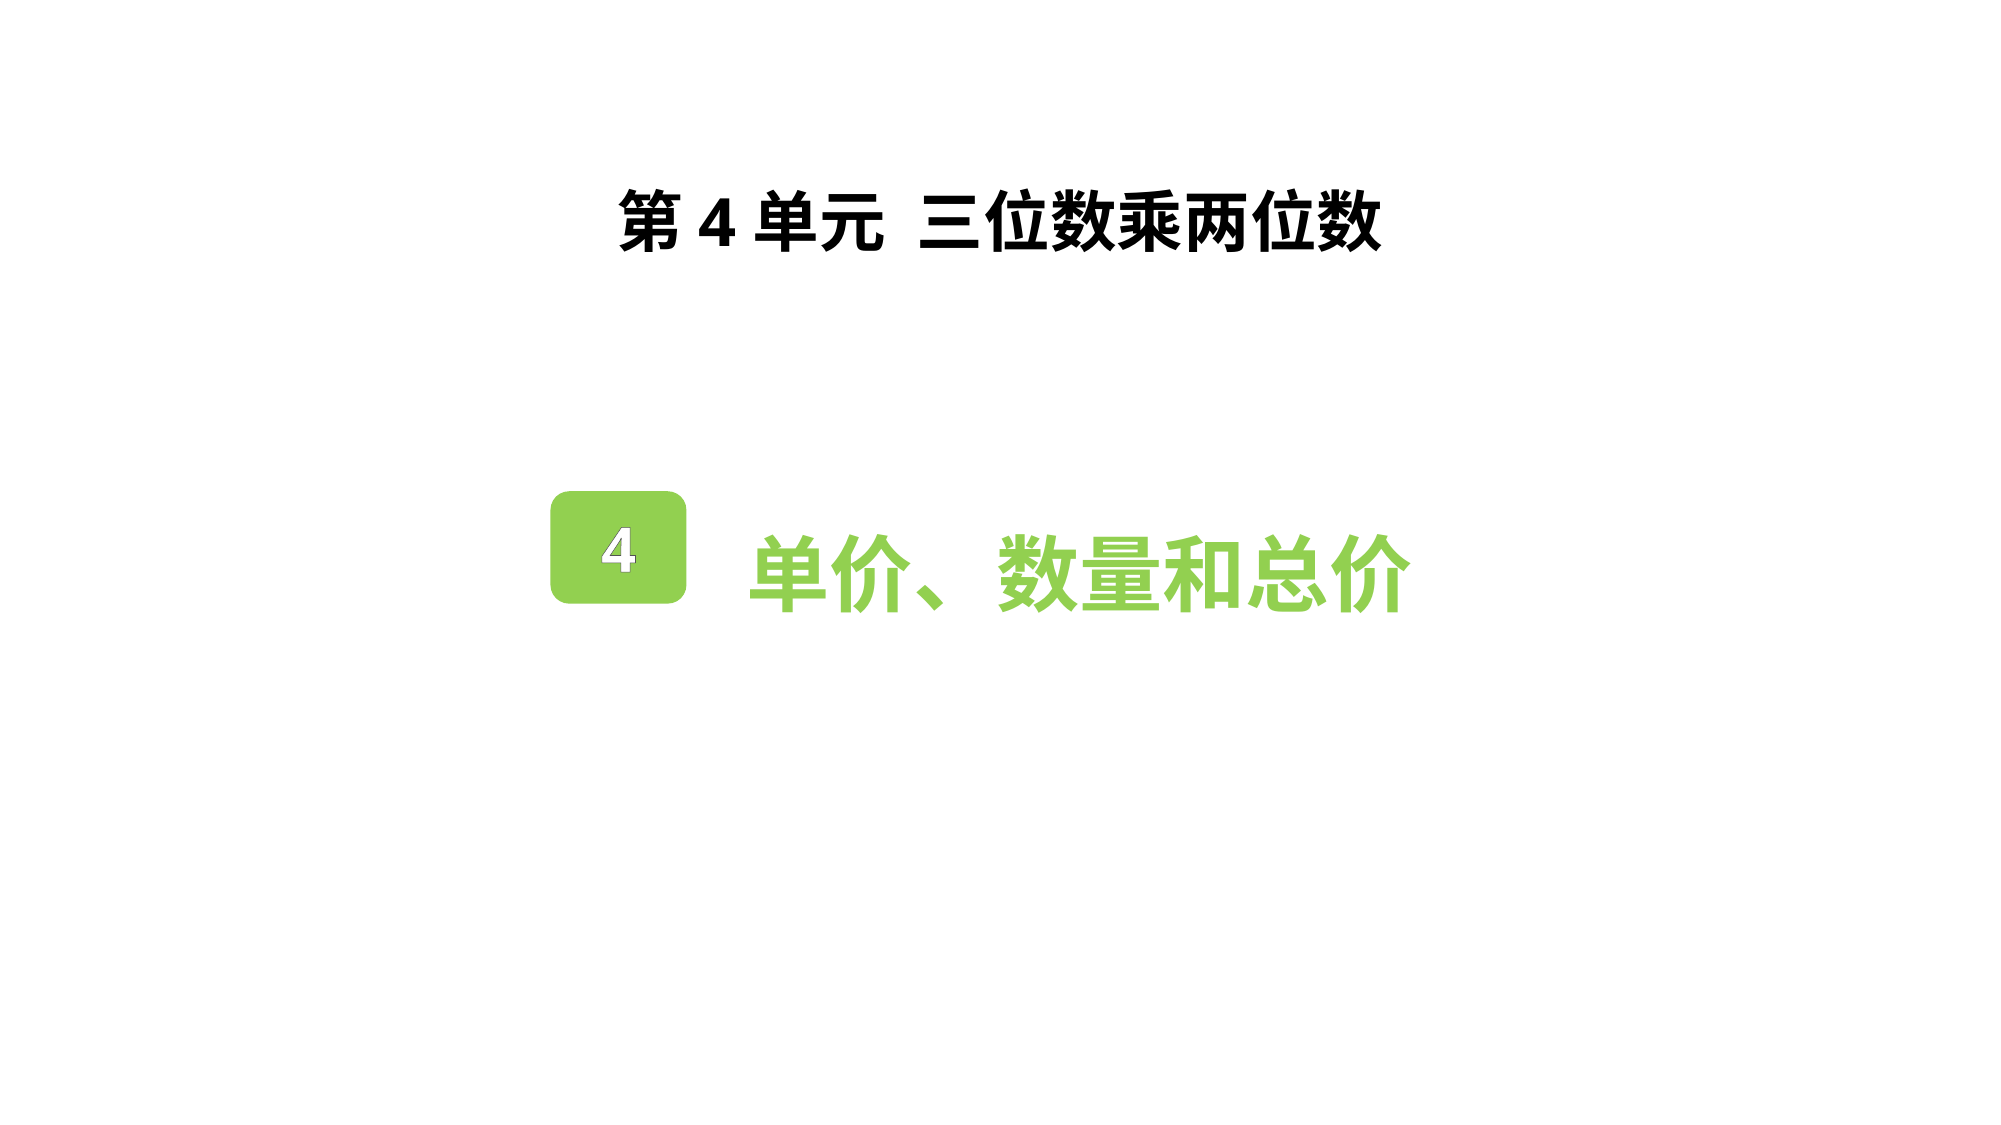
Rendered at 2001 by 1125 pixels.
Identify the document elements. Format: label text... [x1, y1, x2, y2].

text_box 第4单元 三位数乘两位数 [0, 172, 2000, 267]
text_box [550, 464, 1566, 631]
